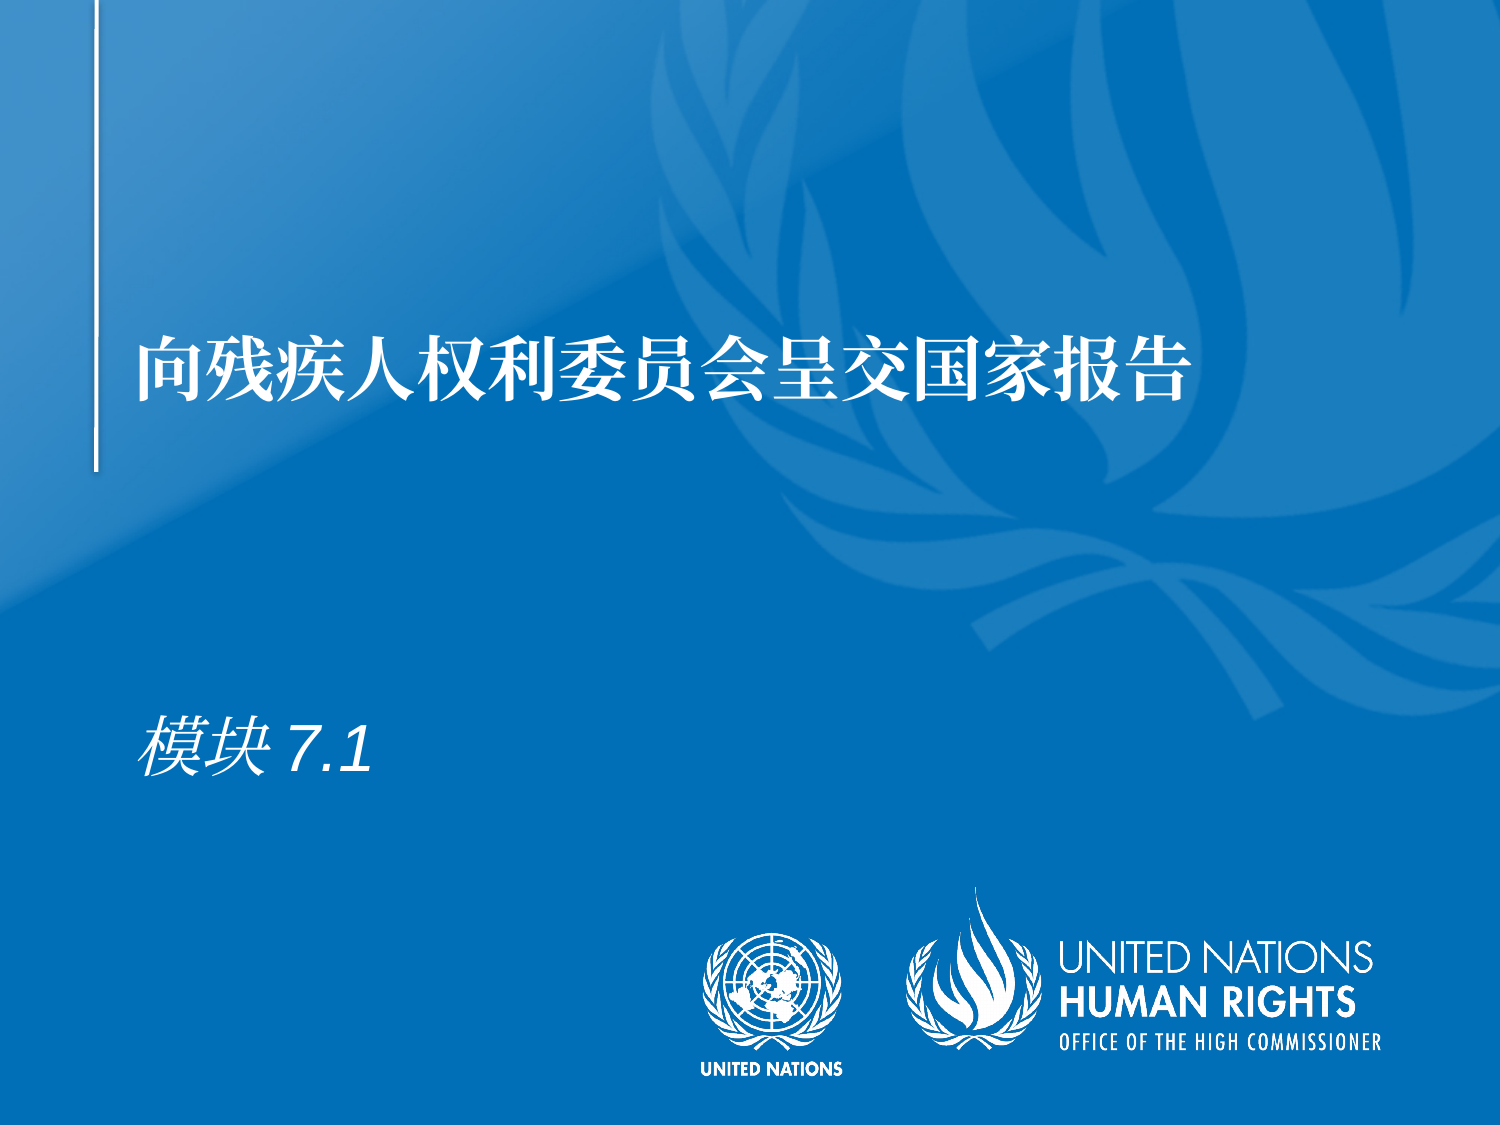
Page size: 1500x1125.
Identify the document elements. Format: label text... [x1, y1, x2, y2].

picture [0, 0, 1500, 1125]
subtitle 模块7.1 [118, 696, 1200, 858]
title 向残疾人权利委员会呈交国家报告 [118, 316, 1325, 506]
